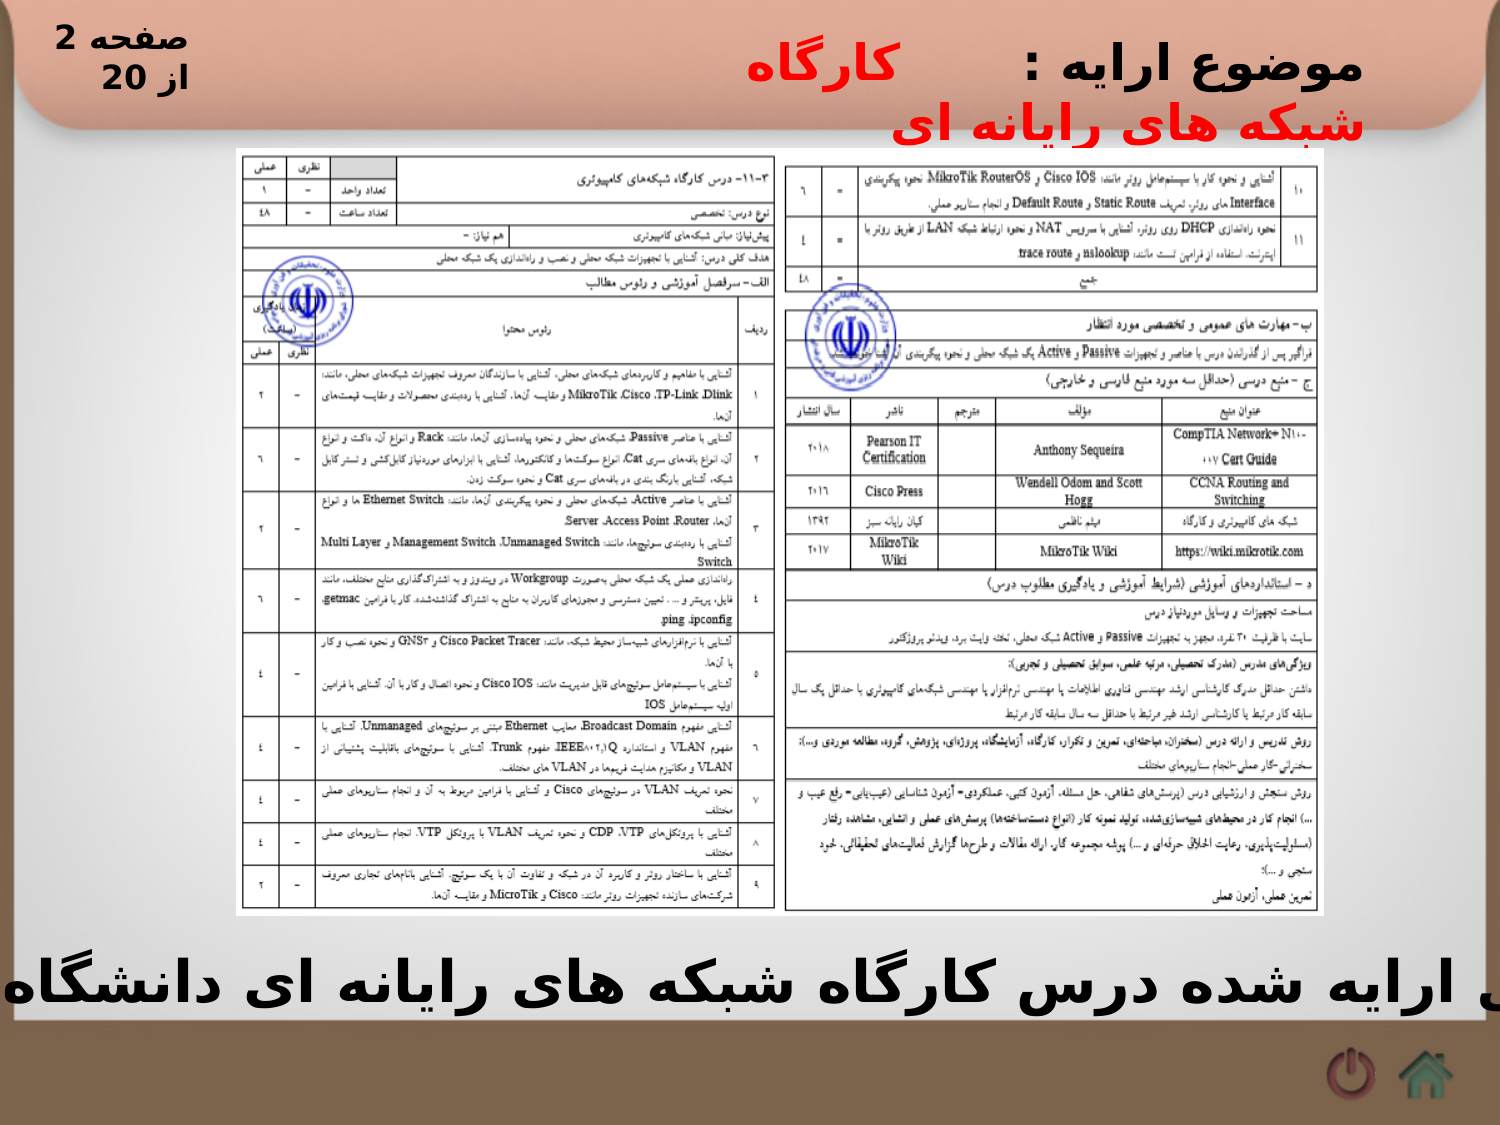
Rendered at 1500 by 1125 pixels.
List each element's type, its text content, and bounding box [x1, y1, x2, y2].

text_box موضوع ارایه : کارگاه شبکه های رایانه ای [586, 22, 1382, 158]
picture [0, 1022, 1500, 1125]
text_box سرفصل ارایه شده درس کارگاه شبکه های رایانه ای دانشگاه فنی [0, 936, 1500, 1022]
text_box صفحه 2 از 20 [0, 9, 205, 104]
picture [0, 0, 1500, 936]
